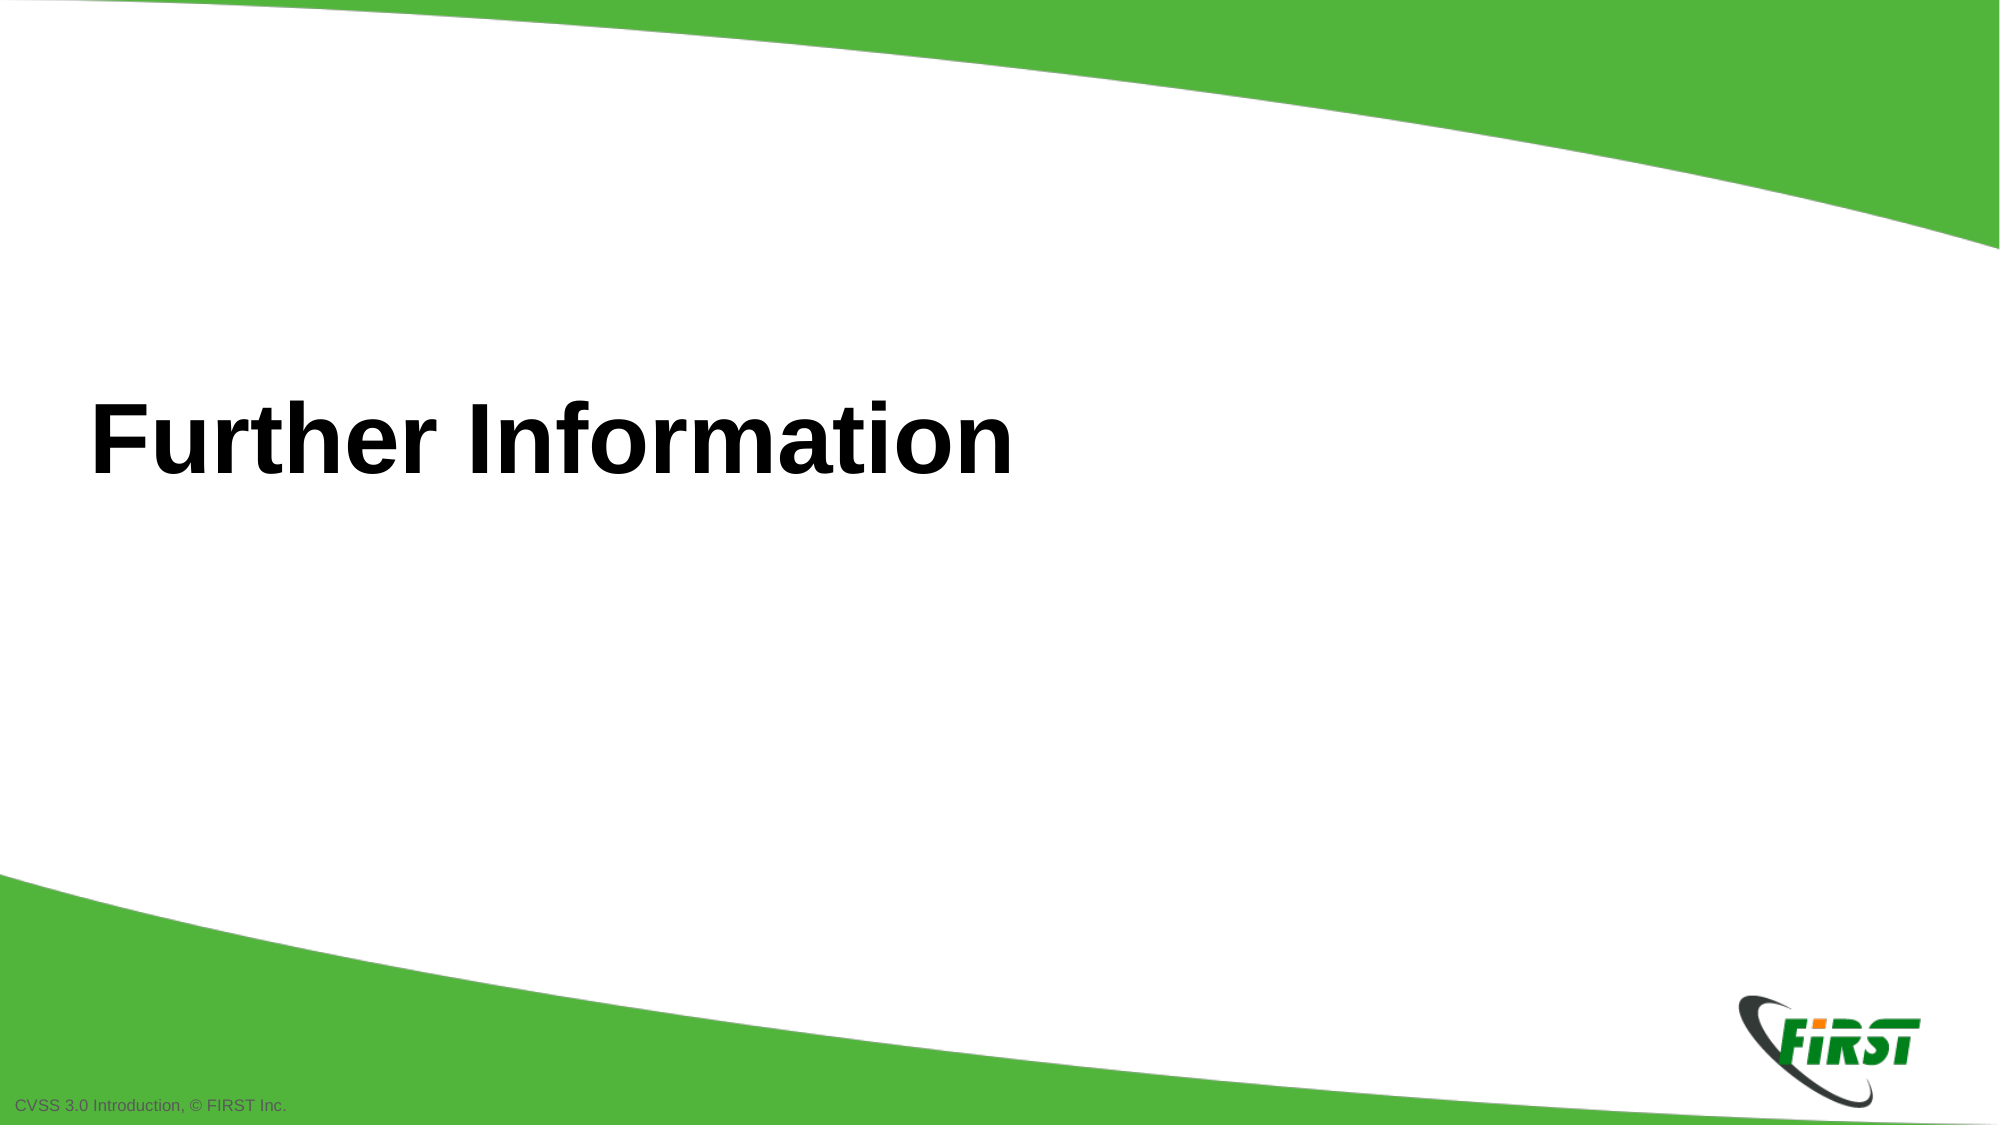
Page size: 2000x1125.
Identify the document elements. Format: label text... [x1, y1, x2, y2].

text_box Further Information [74, 366, 1800, 715]
picture [0, 0, 2000, 1125]
text_box [74, 761, 1800, 973]
